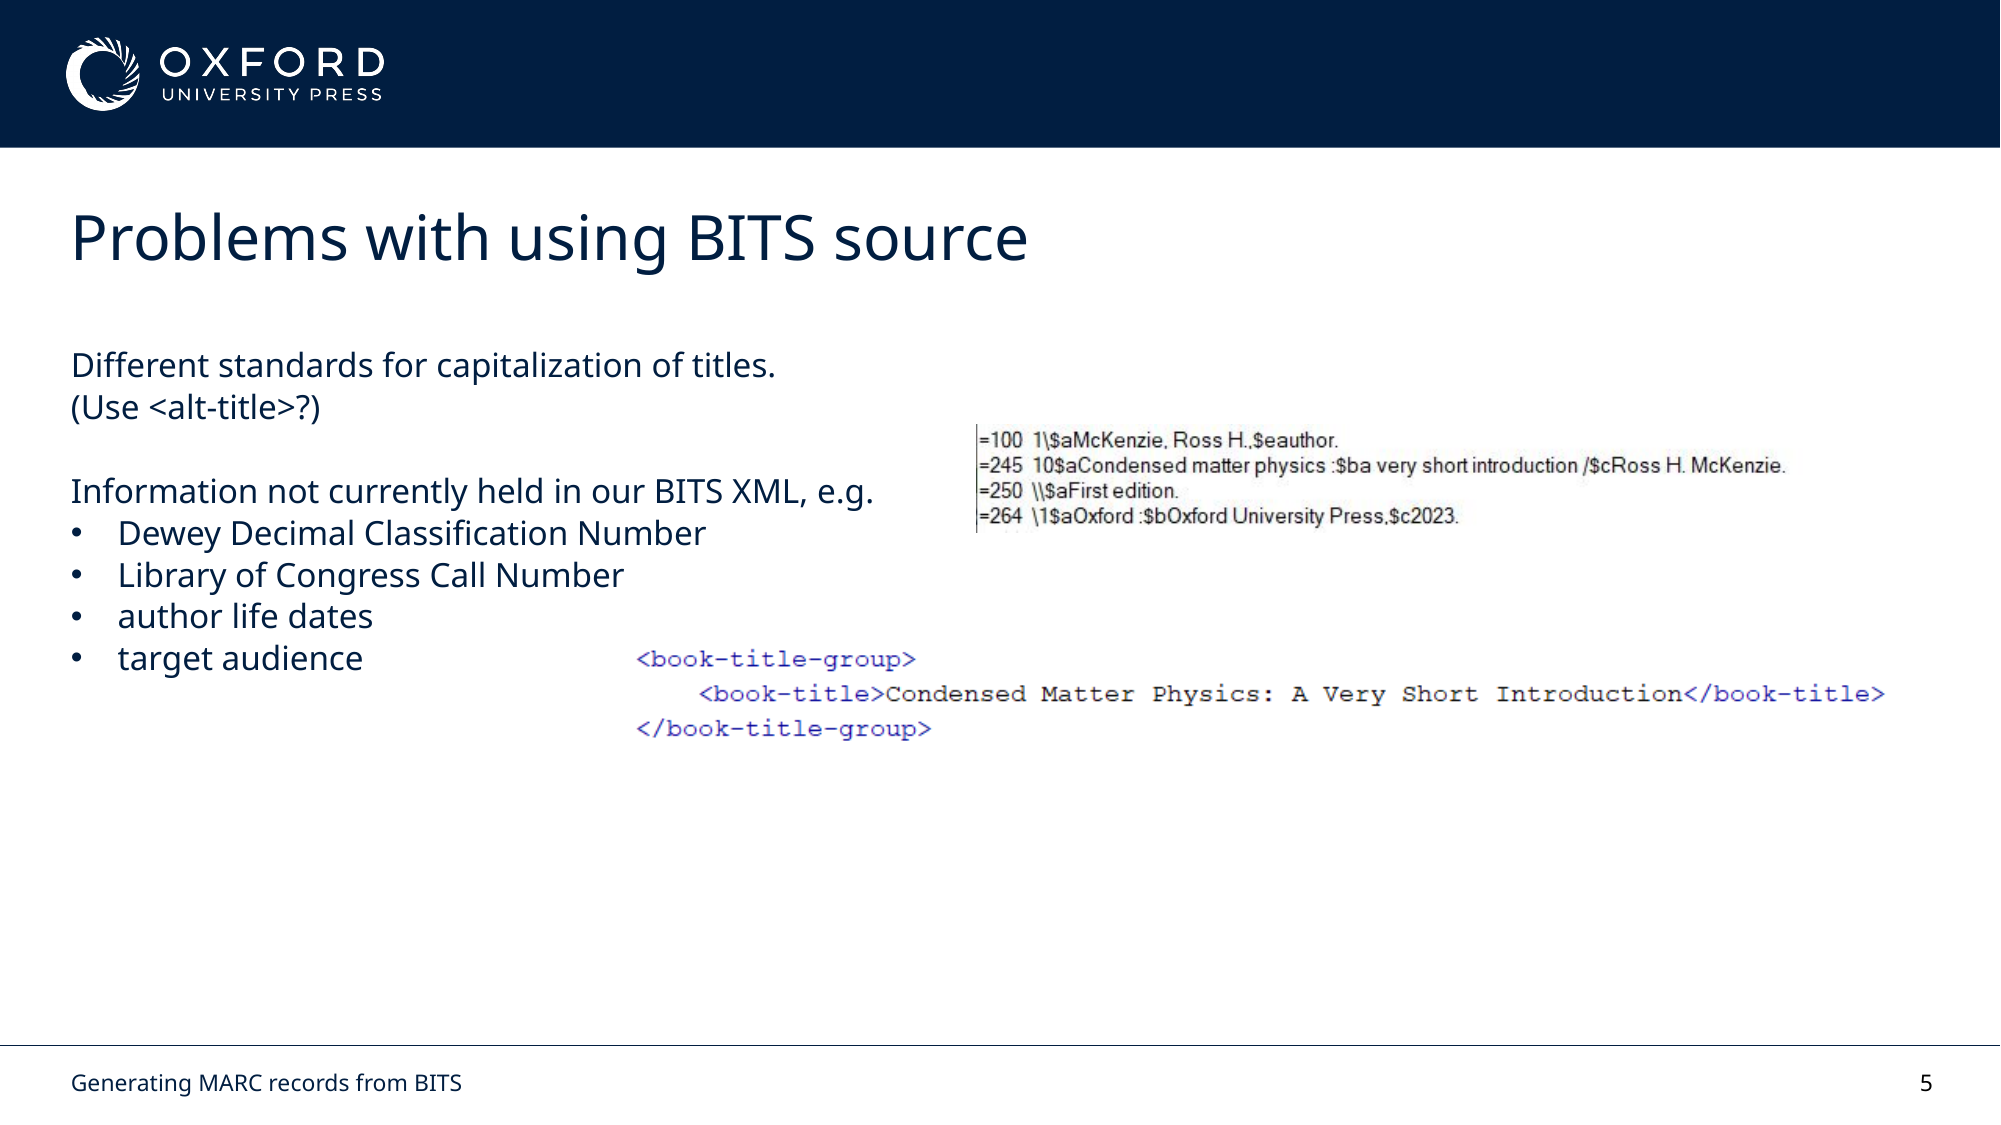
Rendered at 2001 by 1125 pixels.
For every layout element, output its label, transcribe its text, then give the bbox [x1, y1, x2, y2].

title Problems with using BITS source [70, 206, 1922, 325]
footer Generating MARC records from BITS [70, 1068, 843, 1105]
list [976, 424, 1810, 533]
picture [617, 643, 1894, 752]
picture [66, 37, 384, 111]
slide_number 5 [1854, 1068, 1933, 1099]
list Different standards for capitalization of titles. (Use <alt-title>?) Information not currently held in our BITS XML, e.g. Dewey Decimal Classification Number Library of Congress Call Number author life dates target audience [70, 342, 977, 1022]
